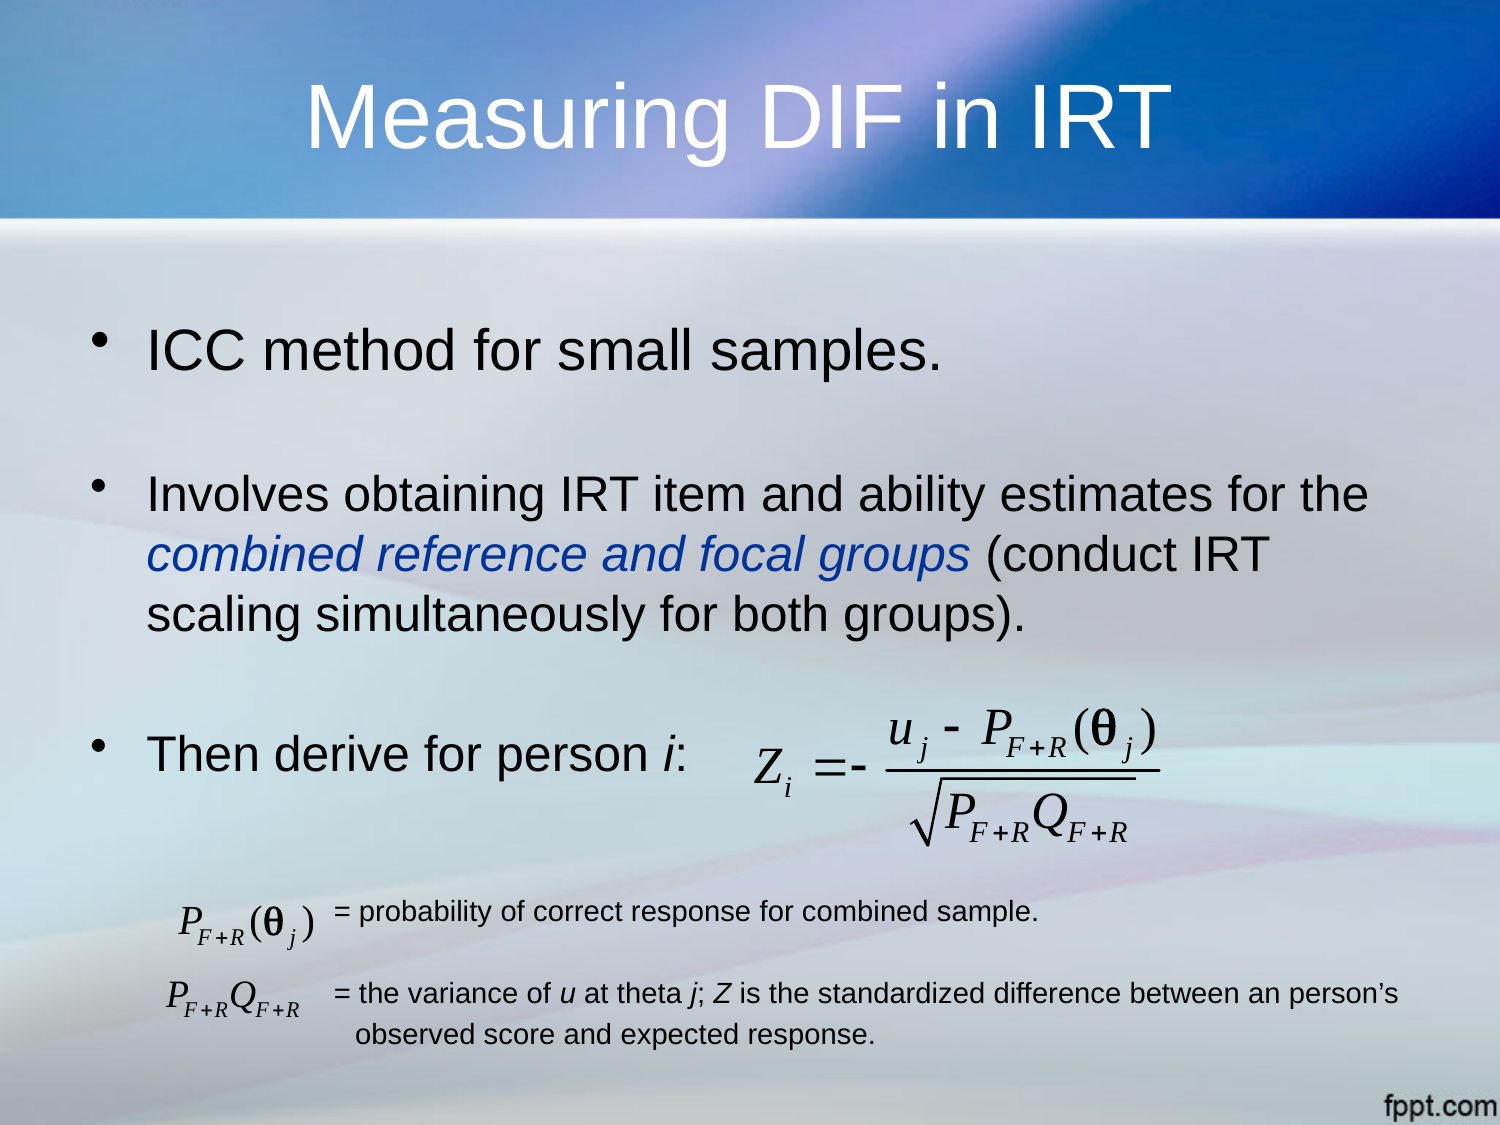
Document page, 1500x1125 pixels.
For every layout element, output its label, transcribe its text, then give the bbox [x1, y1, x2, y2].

picture [0, 0, 1500, 1125]
list ICC method for small samples. Involves obtaining IRT item and ability estimates for the combined reference and focal groups (conduct IRT scaling simultaneously for both groups). Then derive for person i: = probability of correct response for combined sample. = the variance of u at theta j; Z is the standardized difference between an person’s observed score and expected response. [75, 304, 1425, 1047]
title Measuring DIF in IRT [64, 31, 1415, 192]
